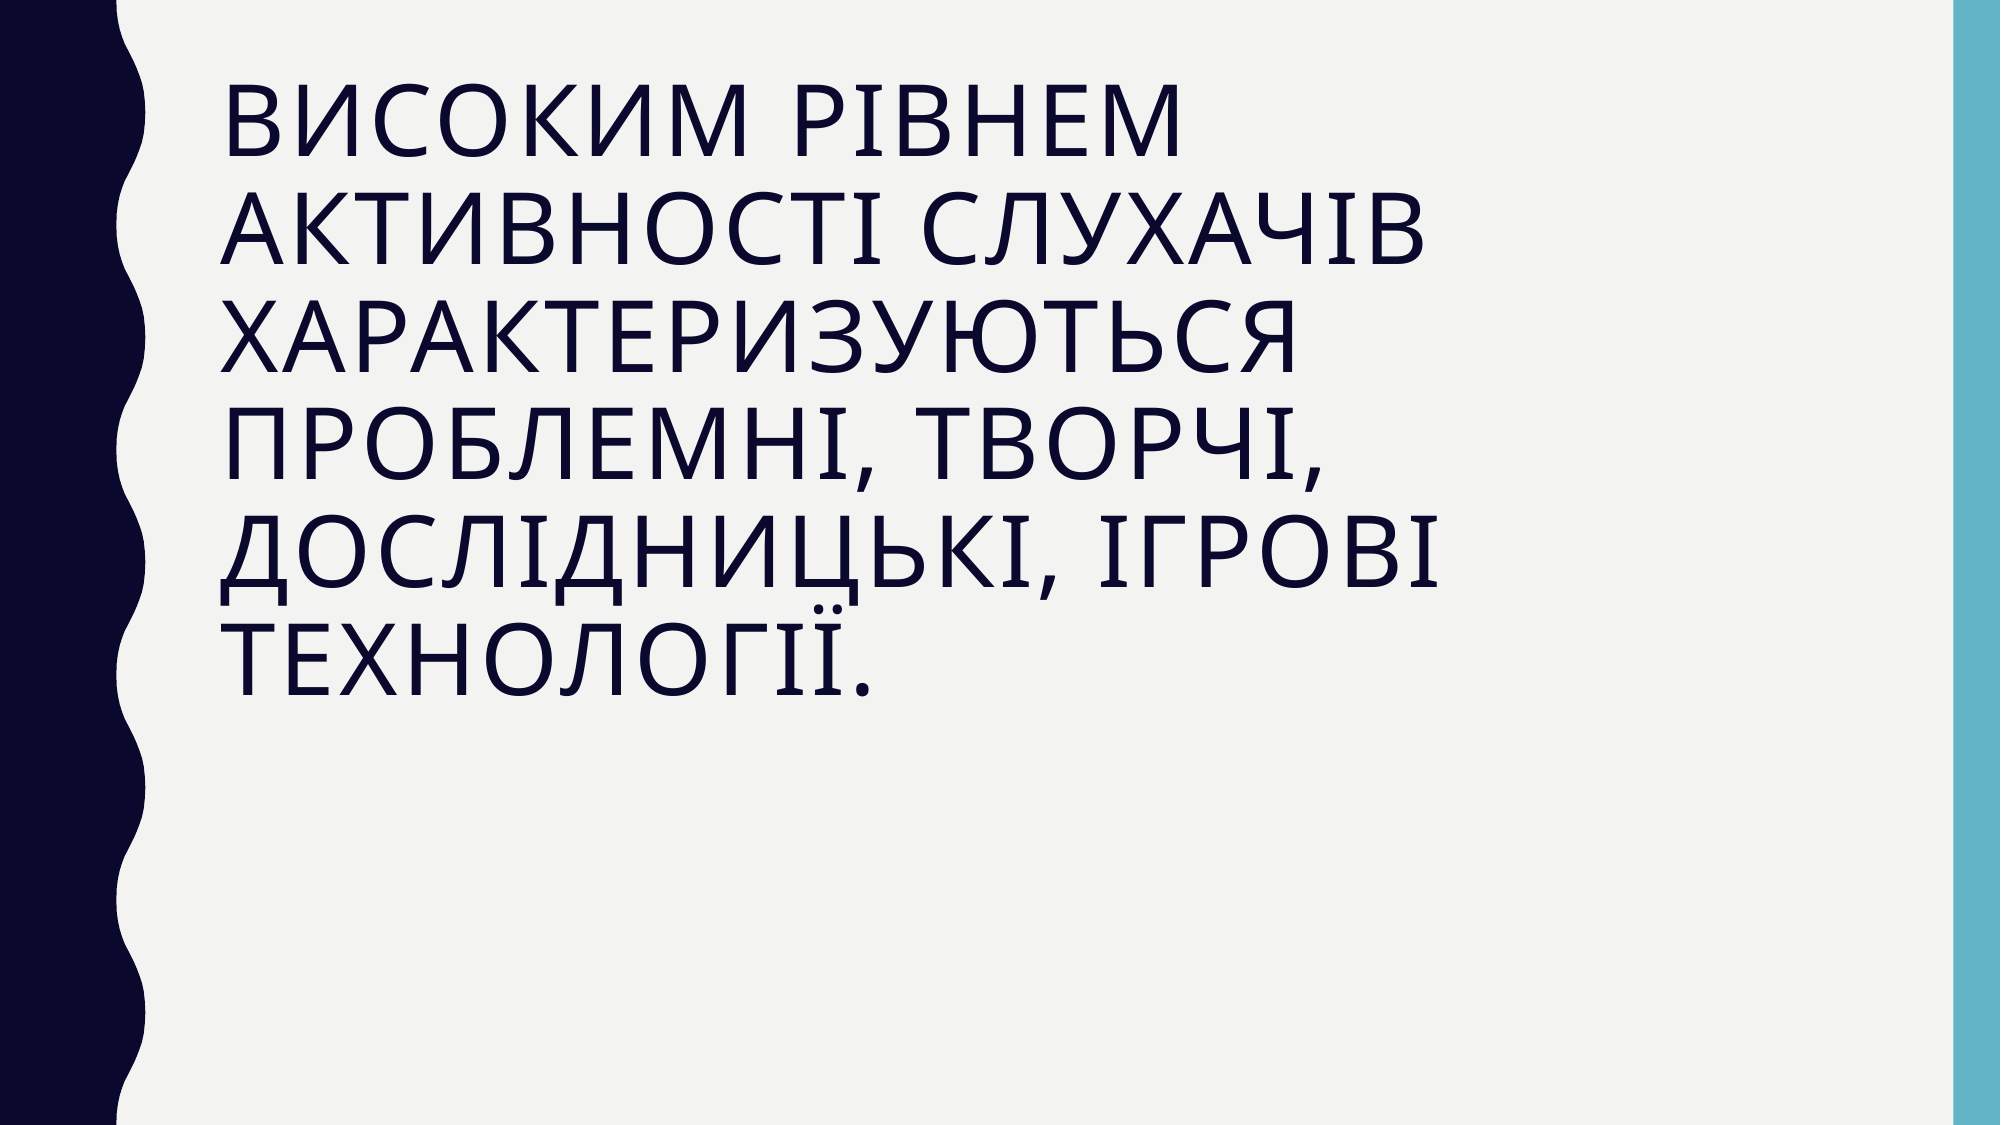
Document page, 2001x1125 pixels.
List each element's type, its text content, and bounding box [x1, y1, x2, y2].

title Високим рівнем активності слухачів характеризуються проблемні, творчі, дослідницькі, ігрові технології. [205, 62, 1875, 729]
